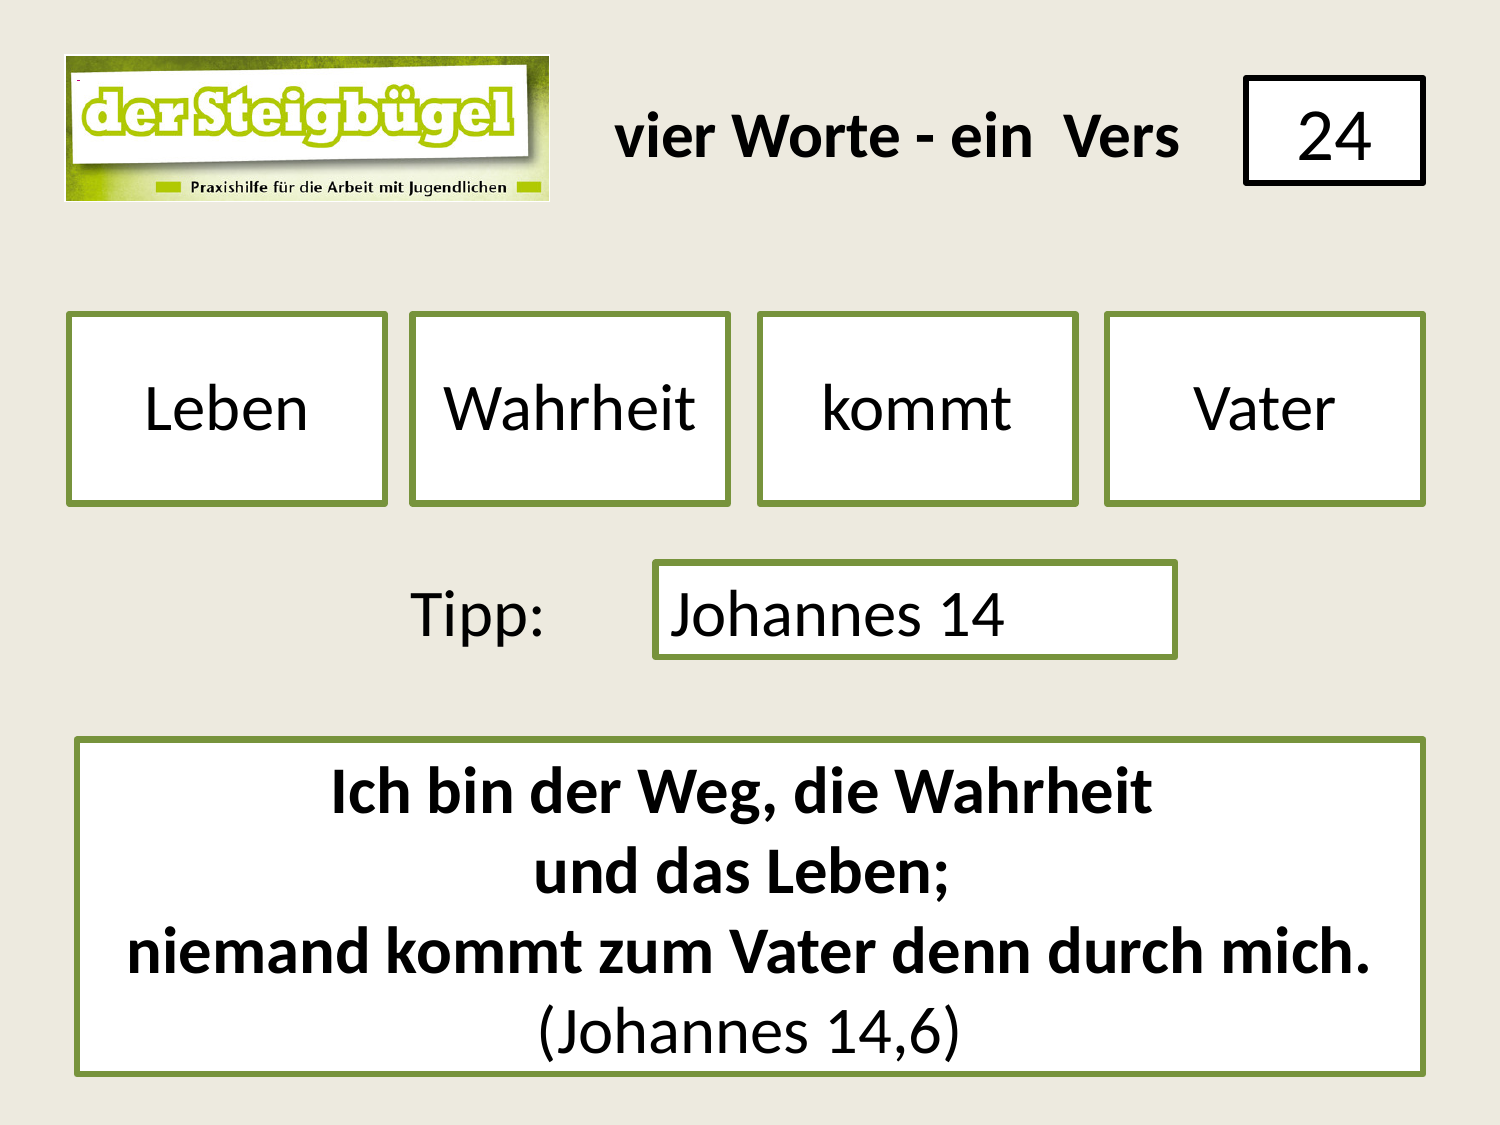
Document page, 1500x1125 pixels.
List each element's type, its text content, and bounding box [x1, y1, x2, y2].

picture [64, 54, 550, 202]
text_box Tipp: [395, 562, 585, 658]
table_header [739, 536, 761, 688]
text_box Johannes 14 [761, 562, 1176, 658]
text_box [64, 290, 1424, 528]
title vier Worte - ein Vers [584, 54, 1211, 209]
text_box 24 [1246, 78, 1424, 183]
text_box Johannes 14 [655, 562, 739, 658]
text_box Ich bin der Weg, die Wahrheit und das Leben; niemand kommt zum Vater denn durch mich. (Johannes 14,6) [76, 739, 1424, 1075]
